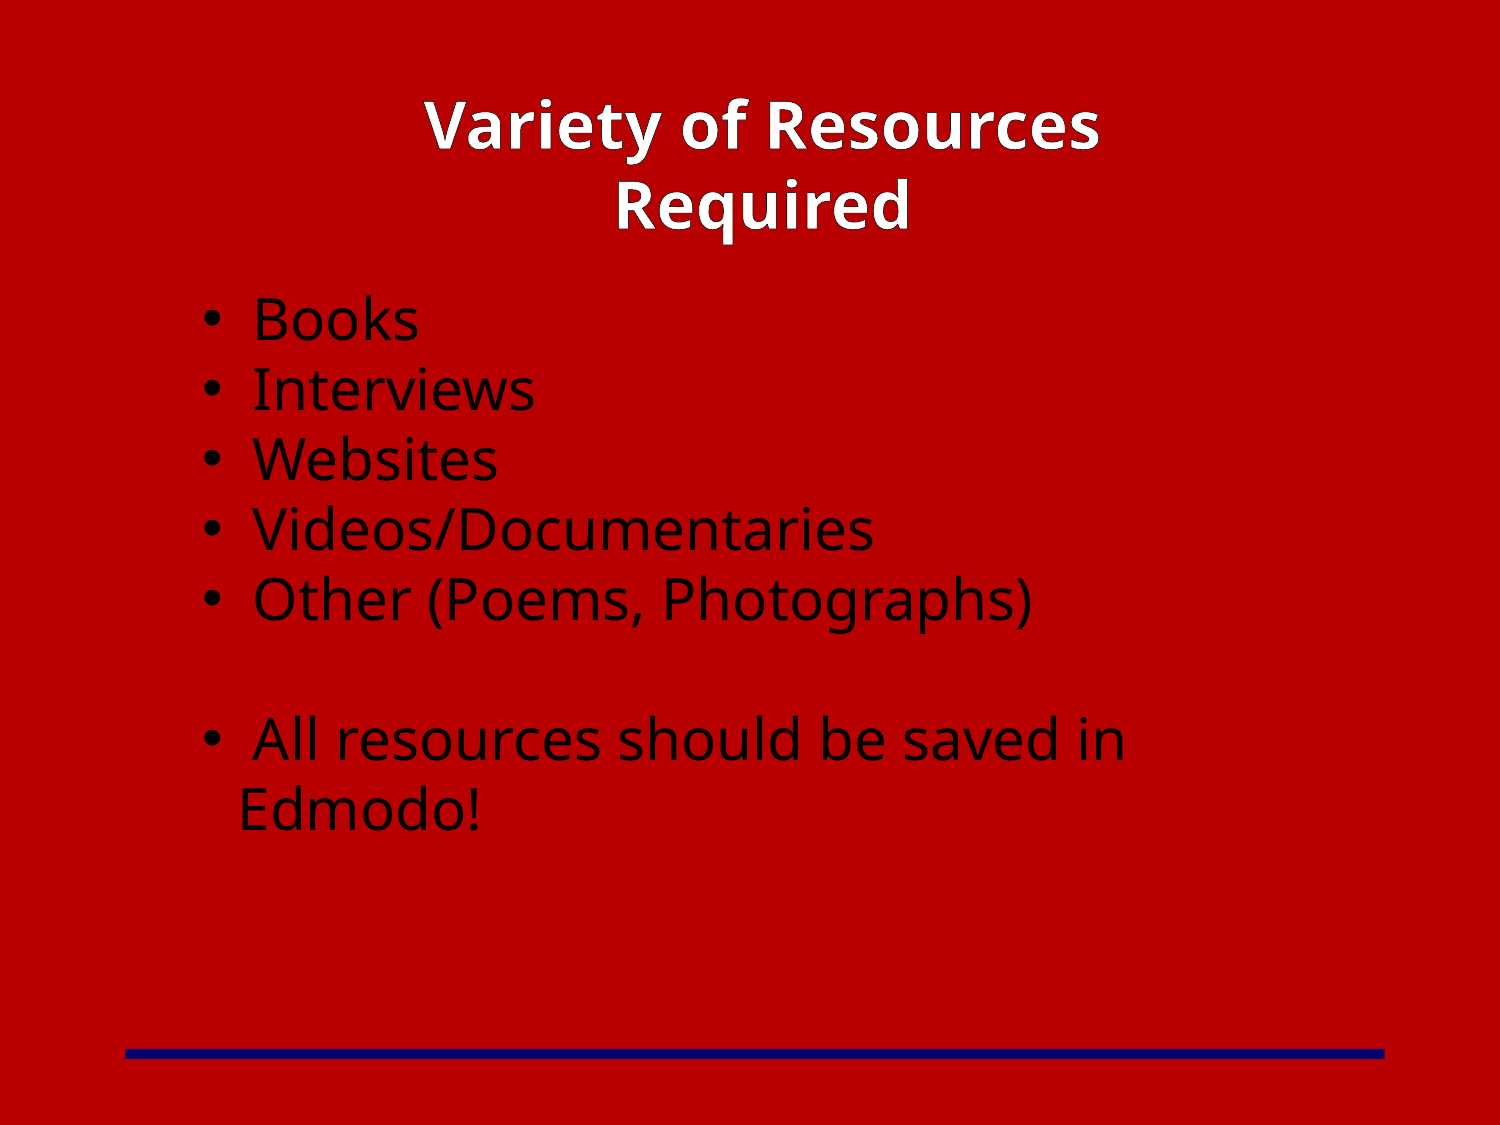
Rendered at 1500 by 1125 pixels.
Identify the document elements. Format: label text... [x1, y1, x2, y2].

text_box Variety of Resources Required [387, 74, 1138, 250]
text_box Books Interviews Websites Videos/Documentaries Other (Poems, Photographs) All resources should be saved in Edmodo! [187, 274, 1350, 990]
picture [124, 1049, 1385, 1060]
